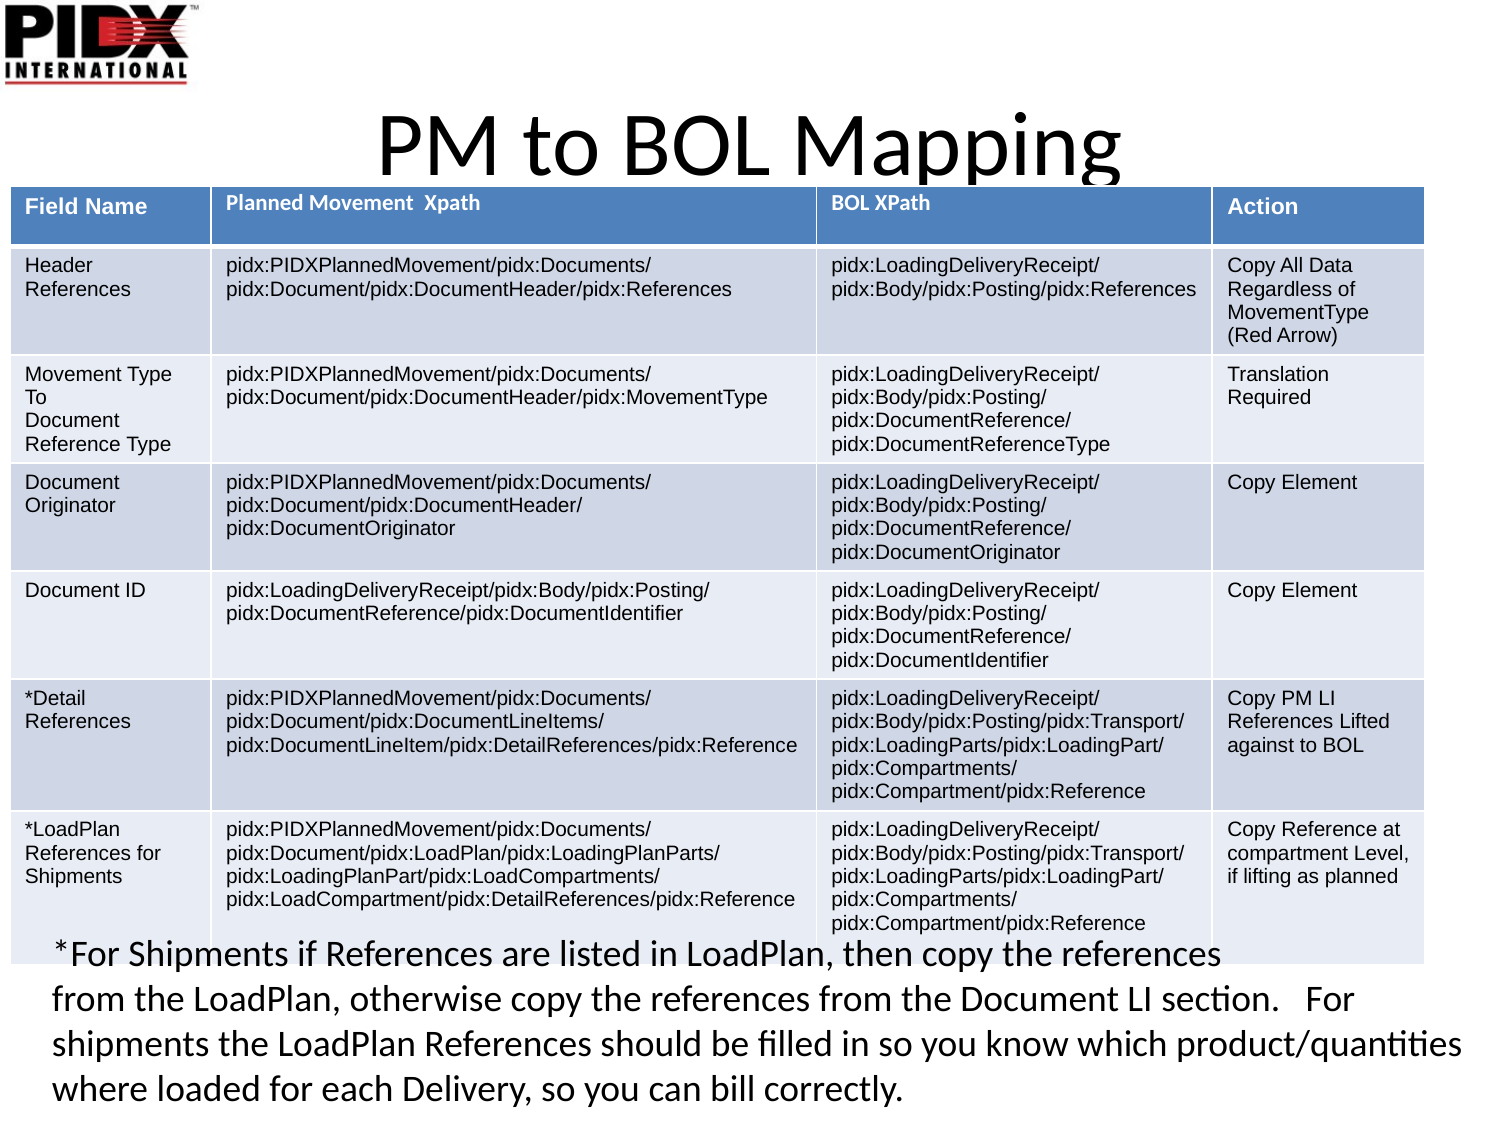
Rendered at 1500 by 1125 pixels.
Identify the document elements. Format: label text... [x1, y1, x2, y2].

table_cell pidx:LoadingDeliveryReceipt/pidx:Body/pidx:Posting/pidx:References [817, 249, 1211, 354]
table_header Action [1213, 187, 1424, 244]
table_cell pidx:PIDXPlannedMovement/pidx:Documents/pidx:Document/pidx:DocumentLineItems/pidx:DocumentLineItem/pidx:DetailReferences/pidx:Reference [212, 680, 816, 810]
table_cell pidx:LoadingDeliveryReceipt/pidx:Body/pidx:Posting/pidx:Transport/pidx:LoadingParts/pidx:LoadingPart/pidx:Compartments/pidx:Compartment/pidx:Reference [817, 680, 1211, 810]
title PM to BOL Mapping [75, 45, 1425, 185]
table_cell Copy All Data Regardless of MovementType (Red Arrow) [1213, 249, 1424, 354]
table_header BOL XPath [817, 187, 1211, 244]
text_box *For Shipments if References are listed in LoadPlan, then copy the references from the LoadPlan, otherwise copy the references from the Document LI section. For shipments the LoadPlan References should be filled in so you know which product/quantities where loaded for each Delivery, so you can bill correctly. [36, 921, 1499, 1117]
table_cell pidx:LoadingDeliveryReceipt/pidx:Body/pidx:Posting/pidx:Transport/pidx:LoadingParts/pidx:LoadingPart/pidx:Compartments/pidx:Compartment/pidx:Reference [817, 812, 1211, 921]
table_cell pidx:PIDXPlannedMovement/pidx:Documents/pidx:Document/pidx:DocumentHeader/pidx:DocumentOriginator [212, 464, 816, 570]
table_cell pidx:LoadingDeliveryReceipt/pidx:Body/pidx:Posting/pidx:DocumentReference/pidx:DocumentOriginator [817, 464, 1211, 570]
table_cell Copy Element [1213, 464, 1424, 570]
table_cell *Detail References [11, 680, 210, 810]
table_cell pidx:LoadingDeliveryReceipt/pidx:Body/pidx:Posting/pidx:DocumentReference/pidx:DocumentIdentifier [817, 572, 1211, 678]
table_cell Copy Reference at compartment Level, if lifting as planned [1213, 812, 1424, 921]
table_cell Movement Type To Document Reference Type [11, 356, 210, 462]
table_cell Document ID [11, 572, 210, 678]
table_header Planned Movement Xpath [212, 187, 816, 244]
table_header Field Name [11, 187, 210, 244]
picture [0, 0, 205, 92]
table_cell pidx:PIDXPlannedMovement/pidx:Documents/pidx:Document/pidx:DocumentHeader/pidx:MovementType [212, 356, 816, 462]
table_cell *LoadPlan References for Shipments [11, 812, 210, 964]
table_cell pidx:LoadingDeliveryReceipt/pidx:Body/pidx:Posting/pidx:DocumentReference/pidx:DocumentReferenceType [817, 356, 1211, 462]
table_cell Translation Required [1213, 356, 1424, 462]
table_cell Copy Element [1213, 572, 1424, 678]
table_cell Copy PM LI References Lifted against to BOL [1213, 680, 1424, 810]
table_cell pidx:PIDXPlannedMovement/pidx:Documents/pidx:Document/pidx:DocumentHeader/pidx:References [212, 249, 816, 354]
table_cell Document Originator [11, 464, 210, 570]
table_cell pidx:PIDXPlannedMovement/pidx:Documents/pidx:Document/pidx:LoadPlan/pidx:LoadingPlanParts/pidx:LoadingPlanPart/pidx:LoadCompartments/pidx:LoadCompartment/pidx:DetailReferences/pidx:Reference [212, 812, 816, 921]
table_cell Header References [11, 249, 210, 354]
table_cell pidx:LoadingDeliveryReceipt/pidx:Body/pidx:Posting/pidx:DocumentReference/pidx:DocumentIdentifier [212, 572, 816, 678]
